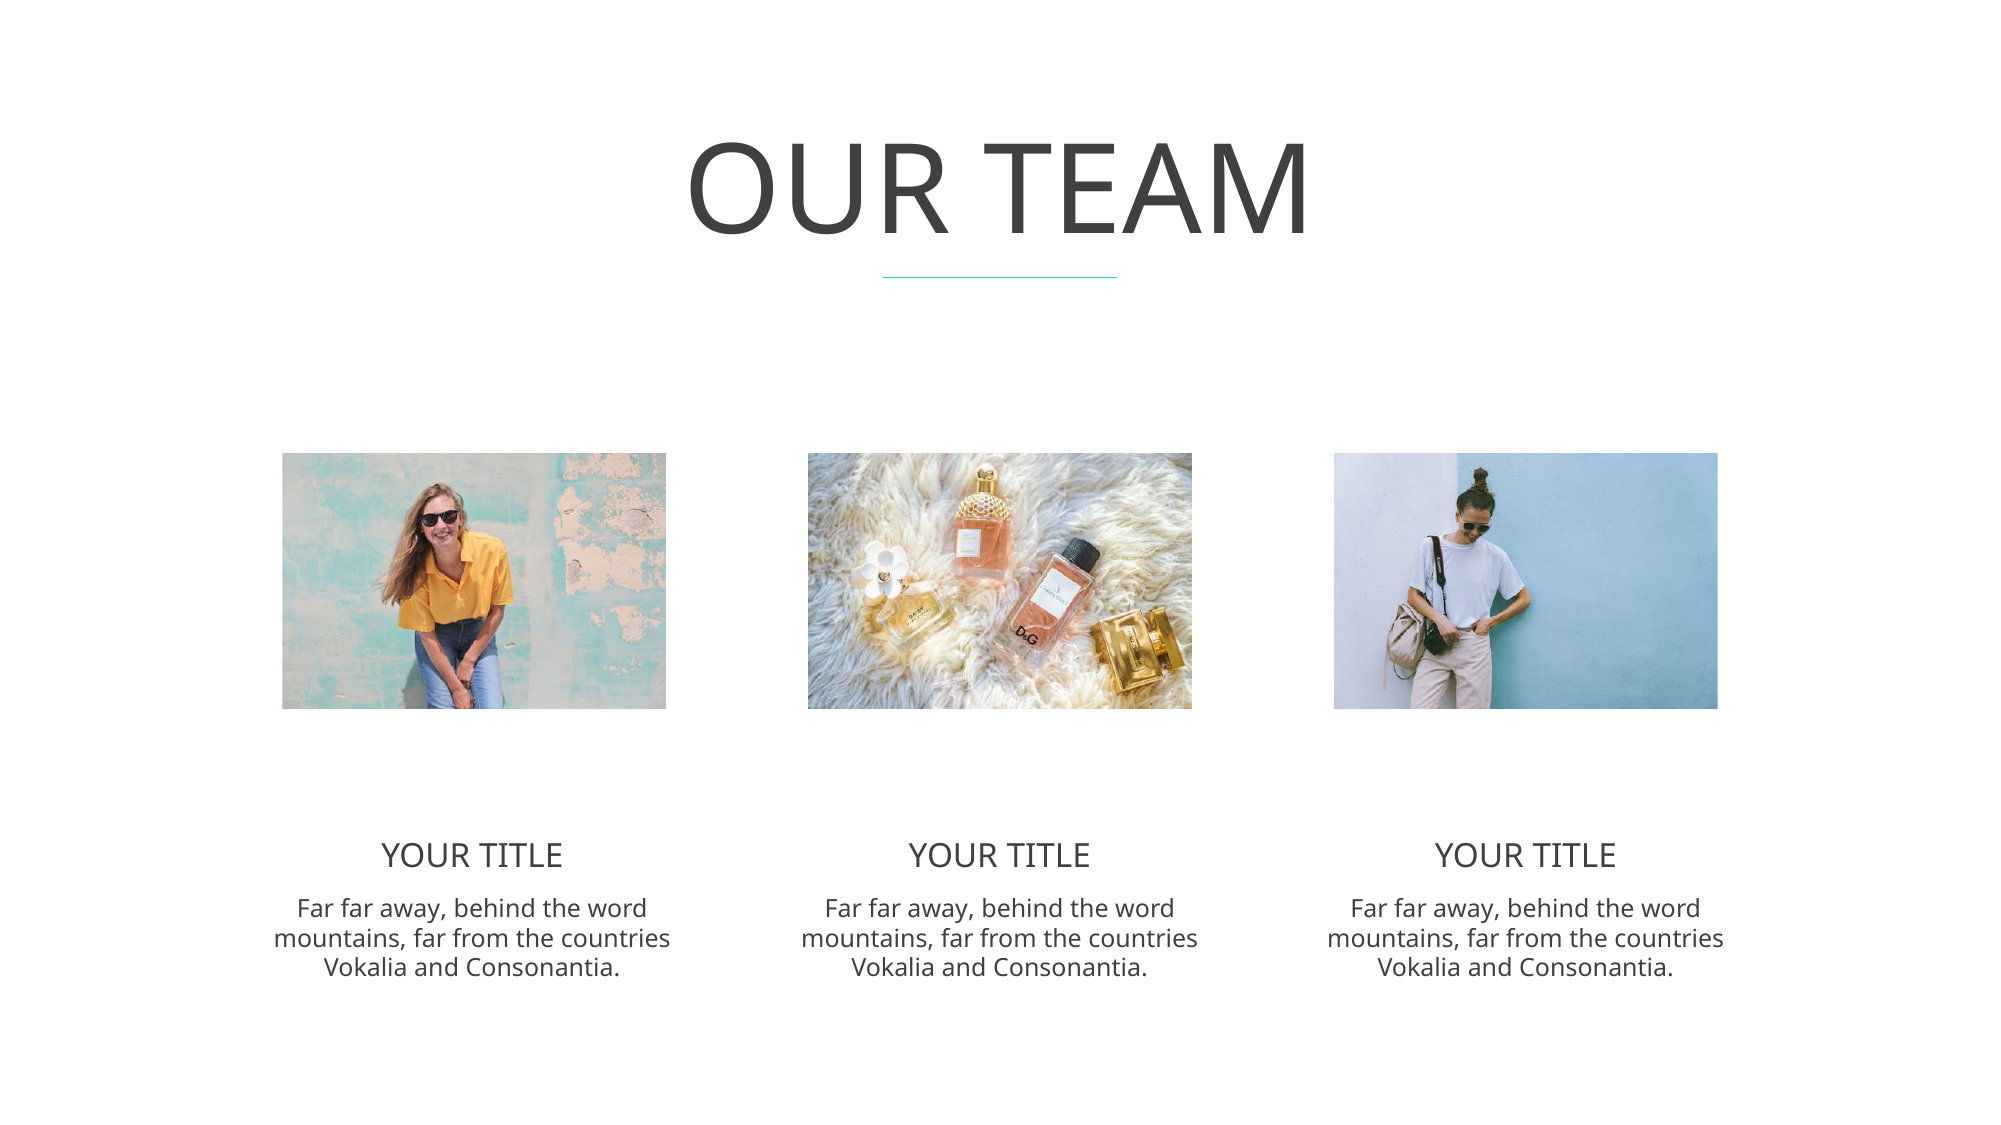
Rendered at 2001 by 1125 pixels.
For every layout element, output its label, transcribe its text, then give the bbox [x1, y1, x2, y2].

picture [1334, 453, 1718, 709]
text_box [1304, 827, 1748, 991]
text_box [251, 827, 694, 991]
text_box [778, 827, 1222, 991]
picture [808, 453, 1192, 709]
picture [282, 453, 666, 709]
text_box OUR TEAM [669, 100, 1331, 266]
